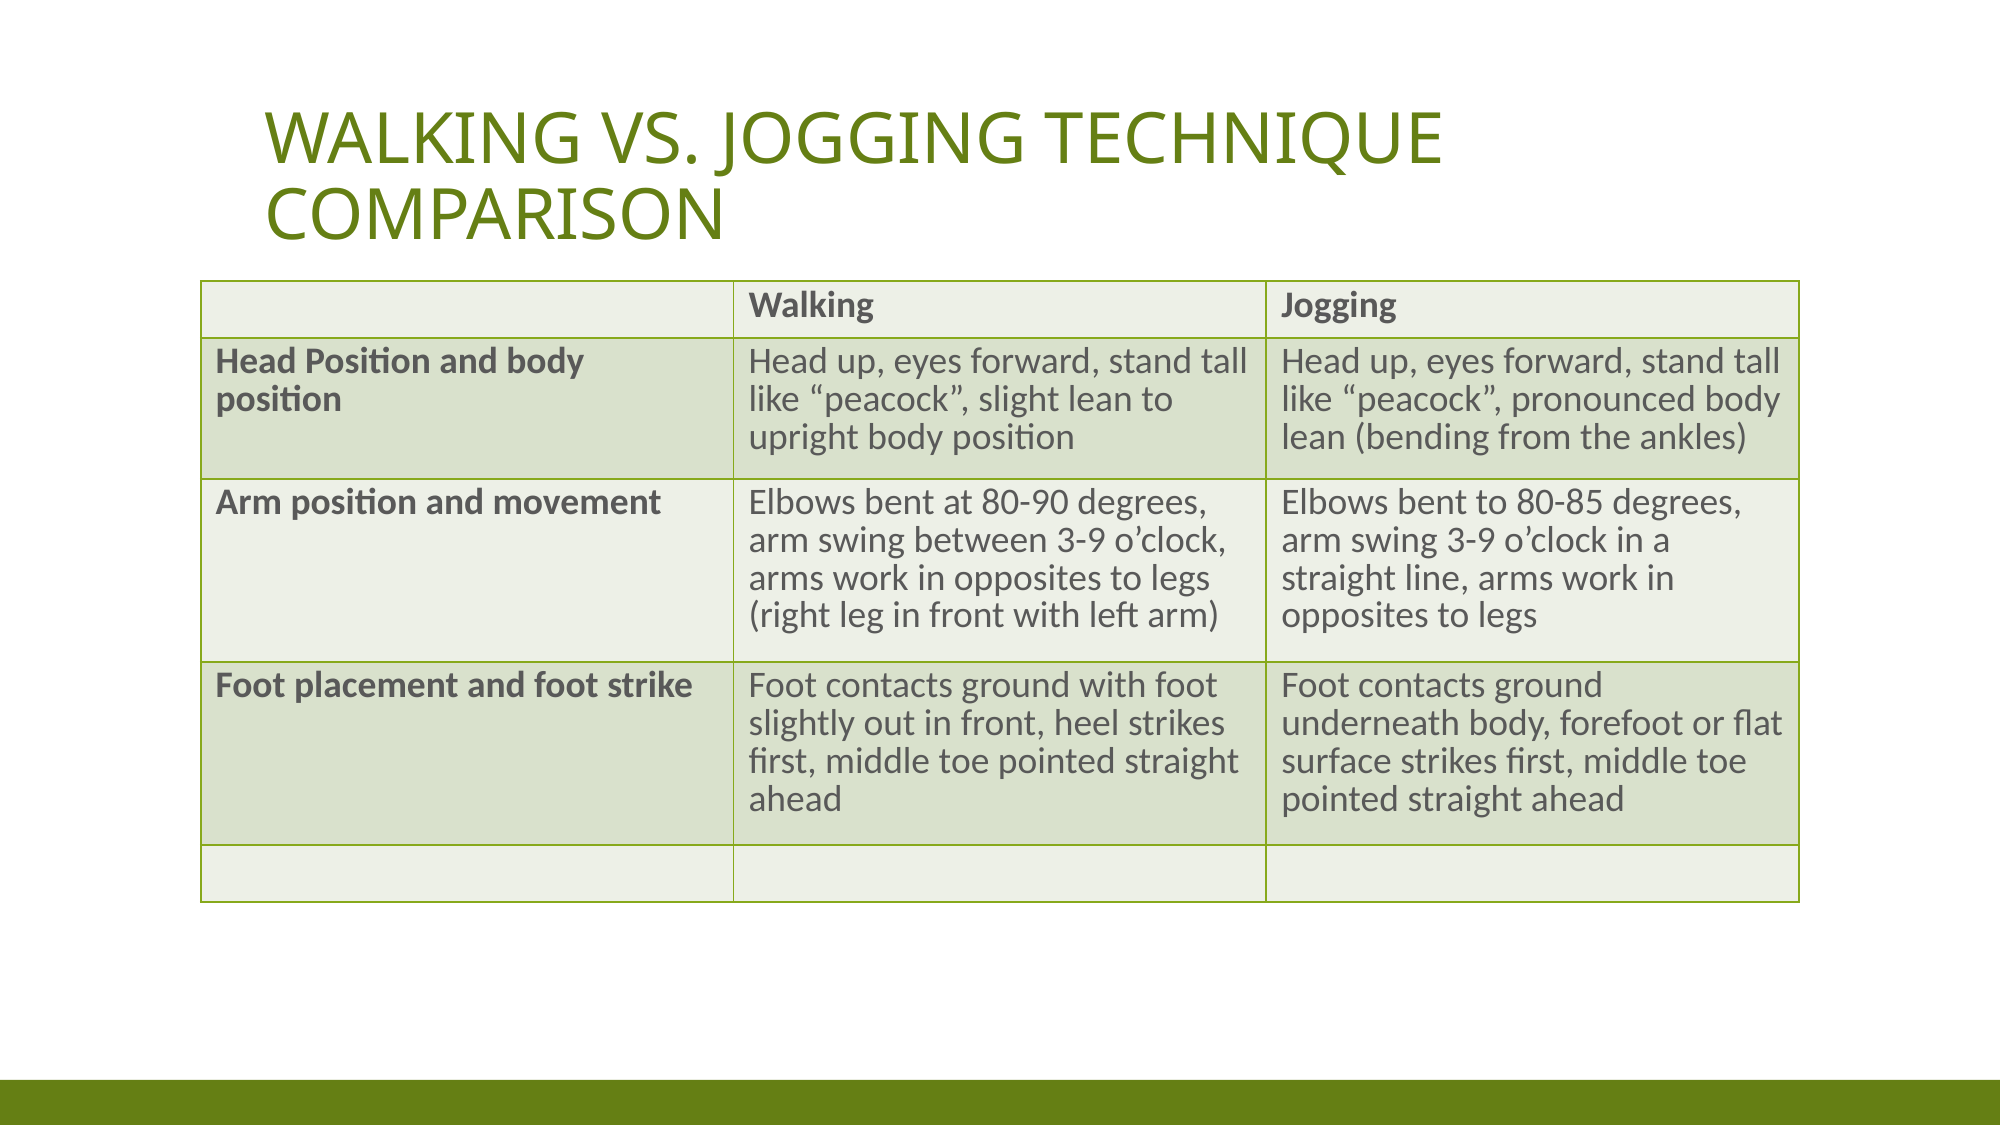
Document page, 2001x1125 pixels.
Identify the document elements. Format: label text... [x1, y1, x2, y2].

table_cell Foot contacts ground underneath body, forefoot or flat surface strikes first, middle toe pointed straight ahead [1267, 663, 1798, 844]
table_cell [734, 846, 1265, 901]
table_cell Foot contacts ground with foot slightly out in front, heel strikes first, middle toe pointed straight ahead [734, 663, 1265, 844]
table_cell Arm position and movement [202, 480, 733, 661]
table_cell Elbows bent to 80-85 degrees, arm swing 3-9 o’clock in a straight line, arms work in opposites to legs [1267, 480, 1798, 661]
table_header Jogging [1267, 282, 1798, 337]
table_header [202, 282, 733, 337]
table_cell Head up, eyes forward, stand tall like “peacock”, slight lean to upright body position [734, 339, 1265, 478]
title Walking vs. Jogging Technique comparison [249, 75, 1750, 263]
table_cell Elbows bent at 80-90 degrees, arm swing between 3-9 o’clock, arms work in opposites to legs (right leg in front with left arm) [734, 480, 1265, 661]
table_cell [1267, 846, 1798, 901]
table_header Walking [734, 282, 1265, 337]
table_cell Head up, eyes forward, stand tall like “peacock”, pronounced body lean (bending from the ankles) [1267, 339, 1798, 478]
table_cell Head Position and body position [202, 339, 733, 478]
table_cell [202, 846, 733, 901]
table_cell Foot placement and foot strike [202, 663, 733, 844]
